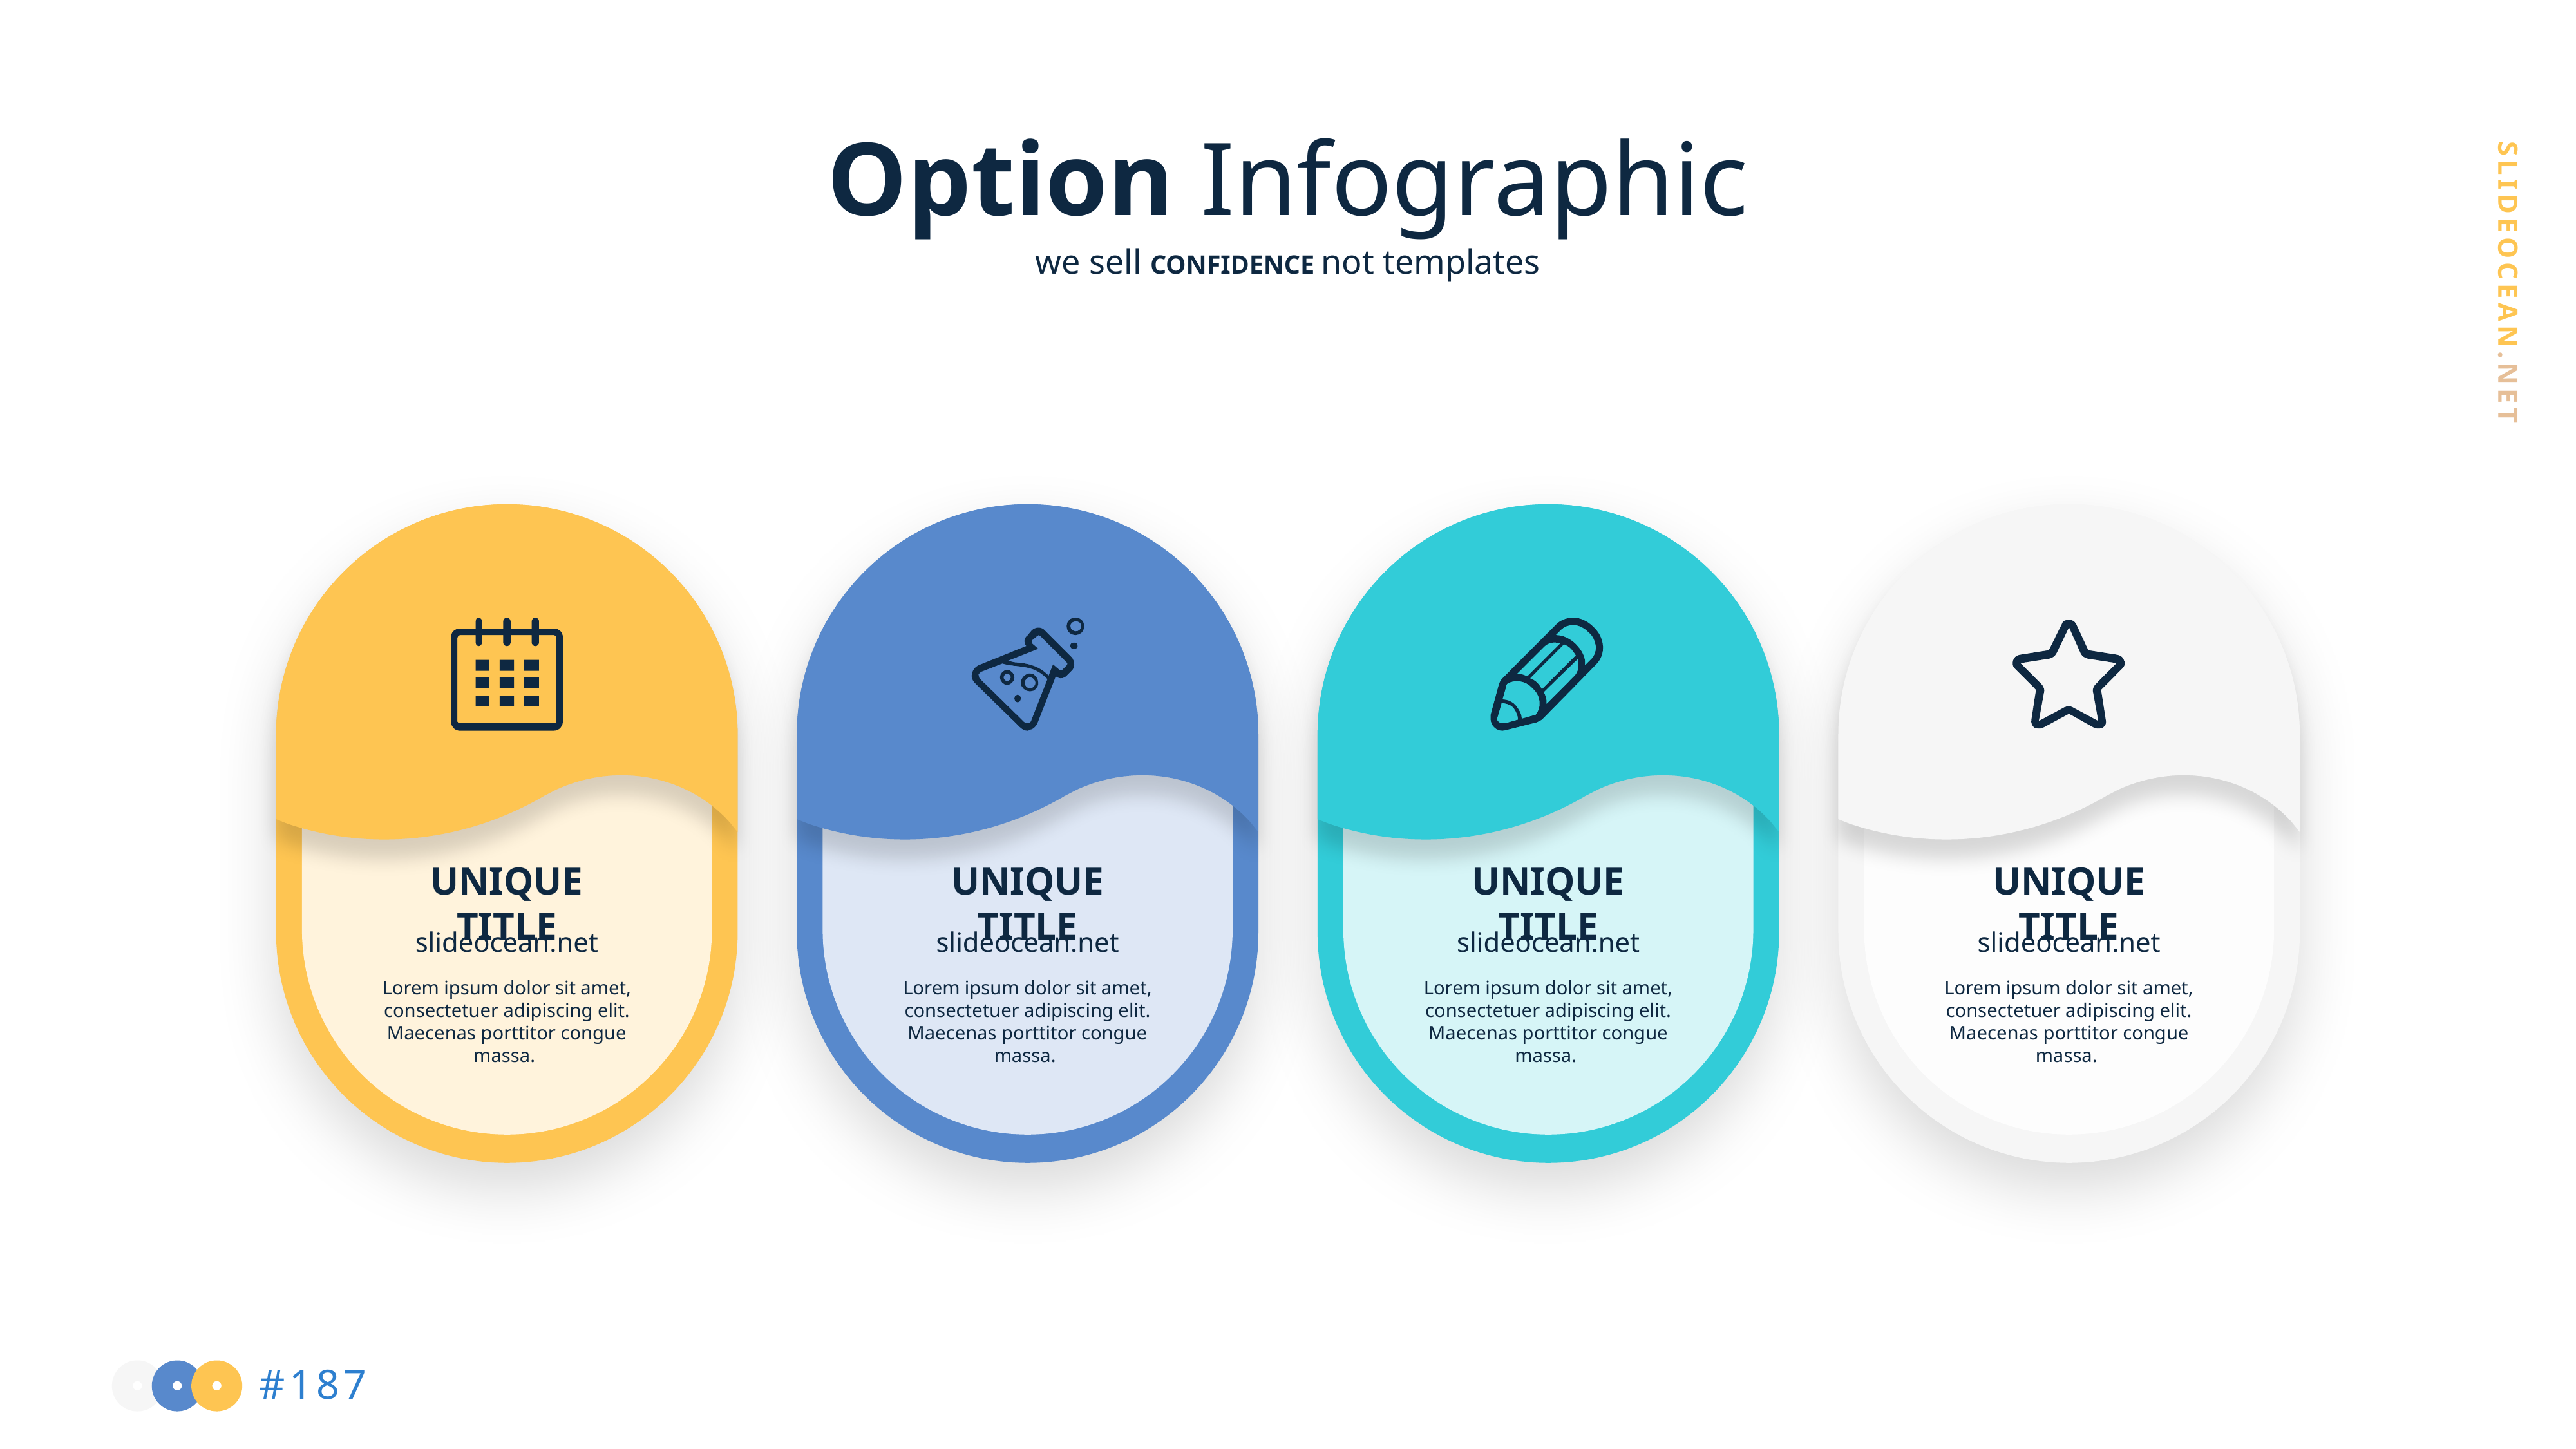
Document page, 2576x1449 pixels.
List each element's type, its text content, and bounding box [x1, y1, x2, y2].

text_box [1411, 874, 1685, 1072]
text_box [971, 617, 1084, 732]
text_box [1932, 874, 2206, 1072]
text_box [891, 874, 1164, 1072]
text_box Option Infographic [818, 110, 1758, 241]
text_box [370, 874, 644, 1072]
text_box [796, 504, 1259, 1164]
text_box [276, 504, 738, 1164]
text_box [450, 617, 564, 732]
text_box we sell CONFIDENCE not templates [1026, 241, 1550, 285]
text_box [1317, 504, 1780, 1164]
text_box #187 [259, 1359, 411, 1408]
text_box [1837, 504, 2300, 1164]
